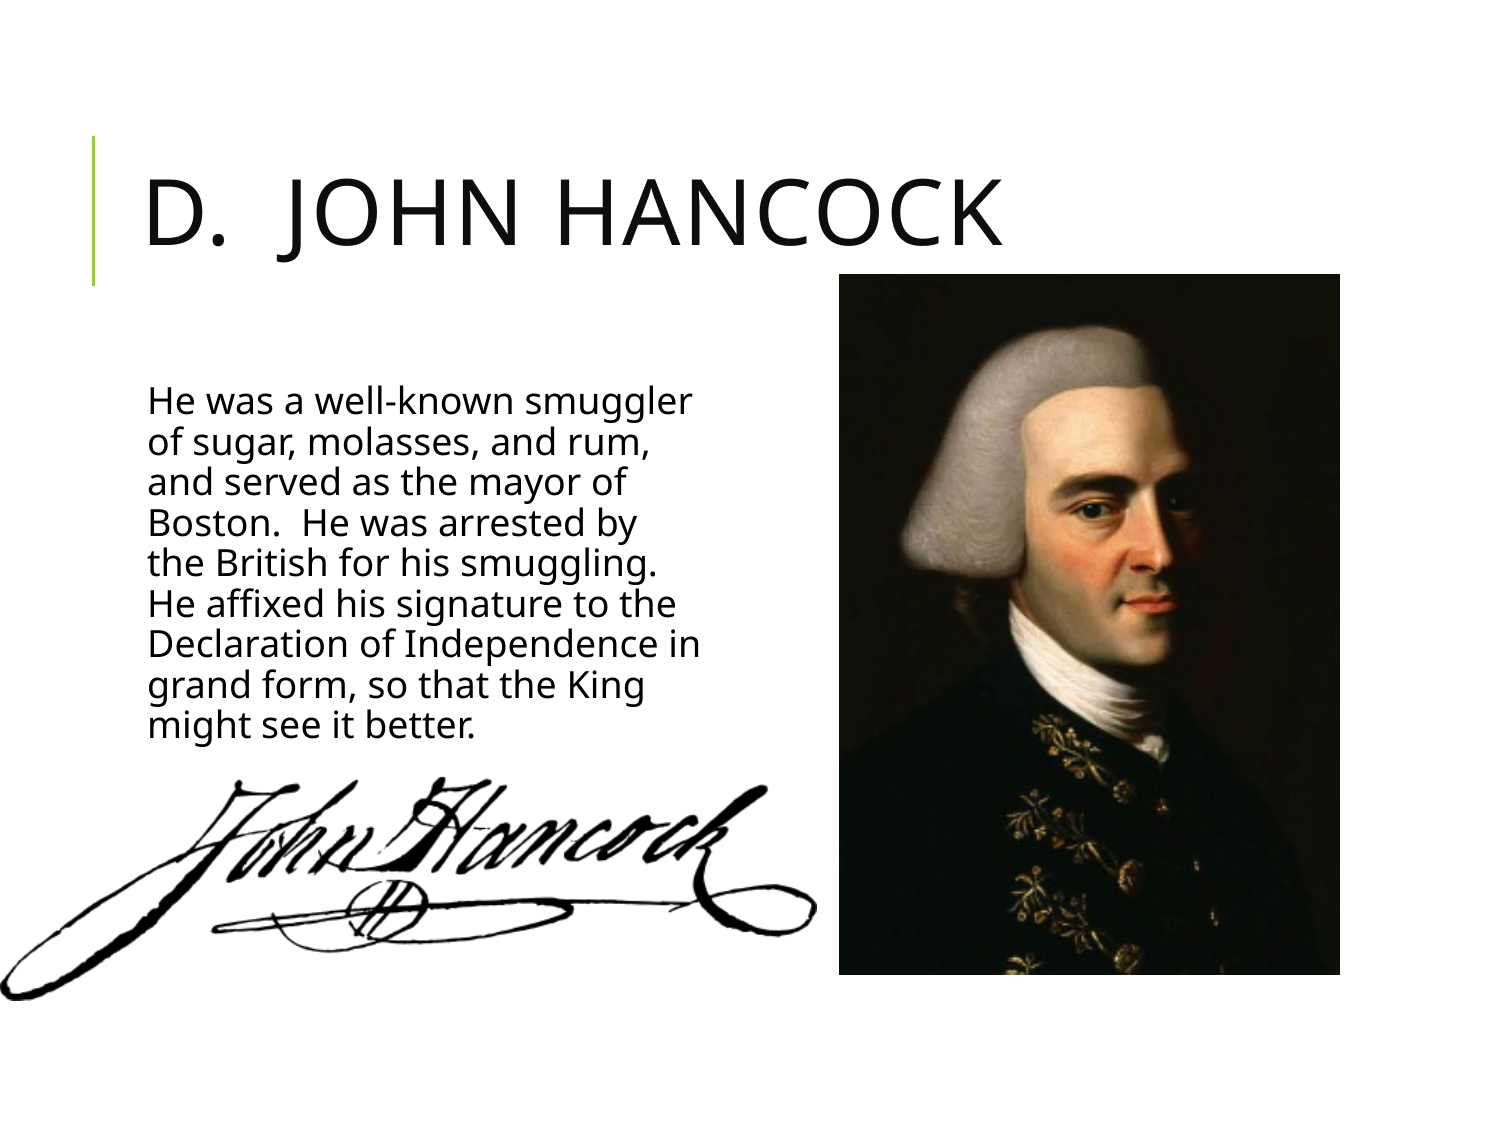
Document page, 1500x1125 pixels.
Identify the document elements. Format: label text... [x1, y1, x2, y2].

title D. John hancock [126, 96, 1322, 342]
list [839, 274, 1340, 976]
picture [0, 776, 817, 1001]
list He was a well-known smuggler of sugar, molasses, and rum, and served as the mayor of Boston. He was arrested by the British for his smuggling. He affixed his signature to the Declaration of Independence in grand form, so that the King might see it better. [126, 375, 711, 771]
